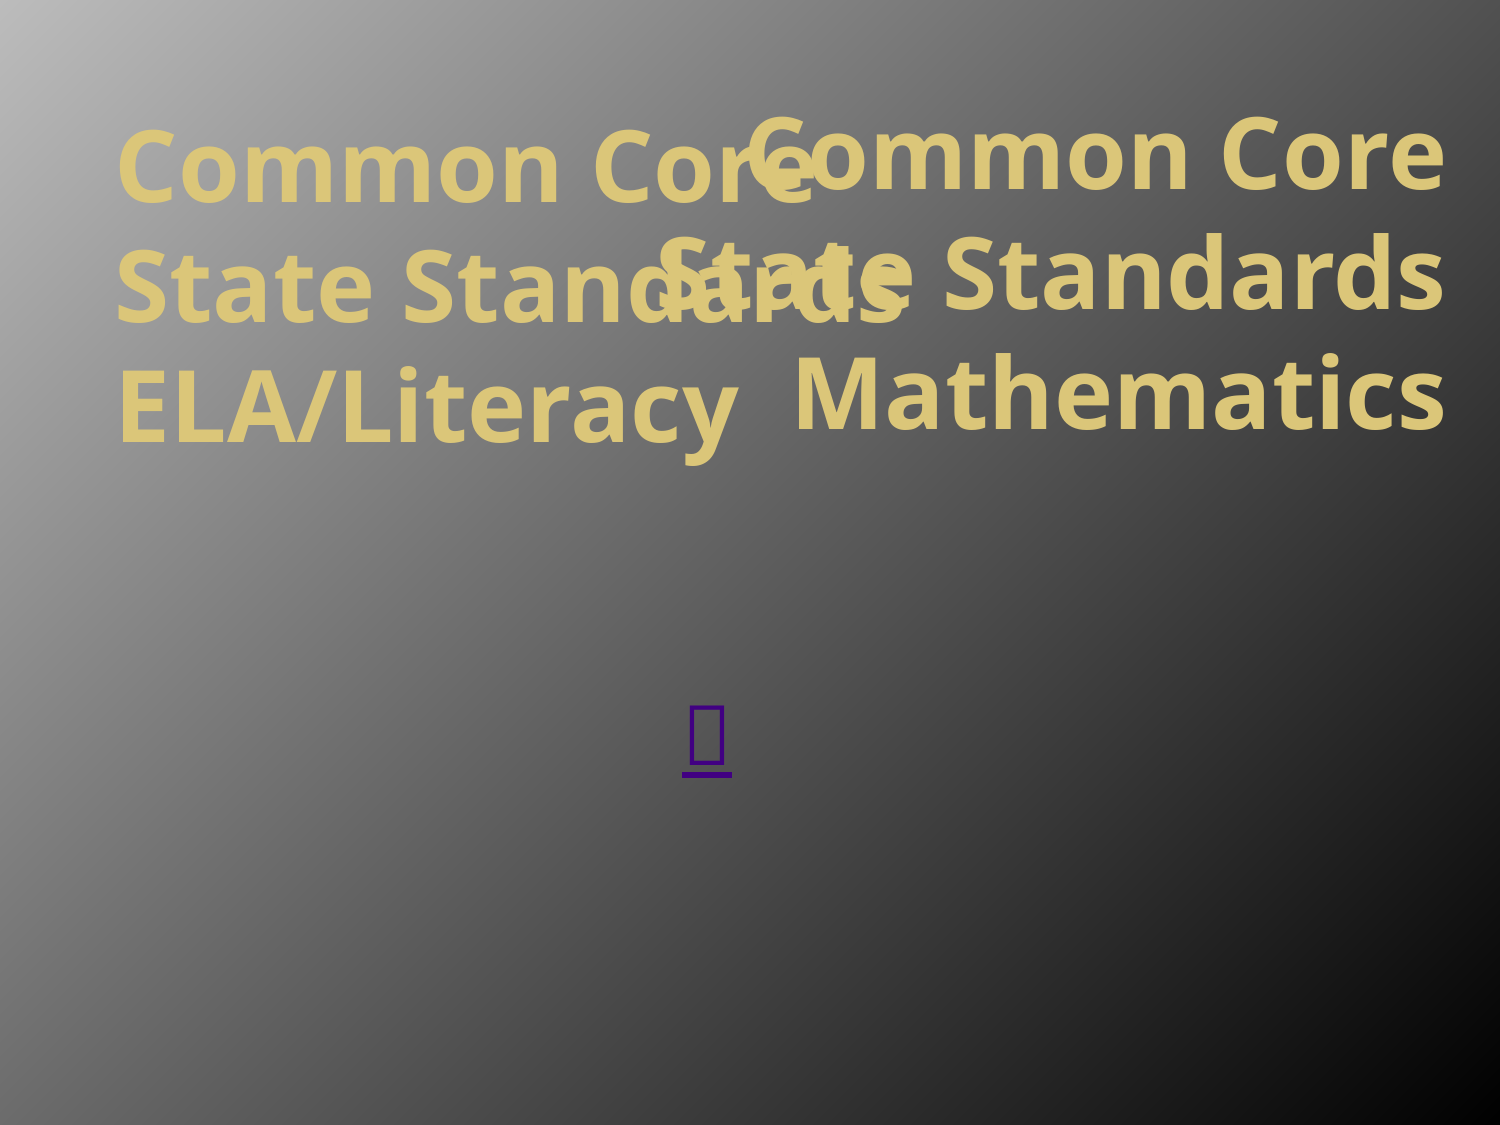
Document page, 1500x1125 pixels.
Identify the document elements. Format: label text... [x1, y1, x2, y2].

title Common Core State Standards ELA/Literacy [99, 162, 1263, 463]
text_box Common Core State Standards Mathematics [300, 149, 1463, 450]
text_box  [667, 674, 748, 804]
